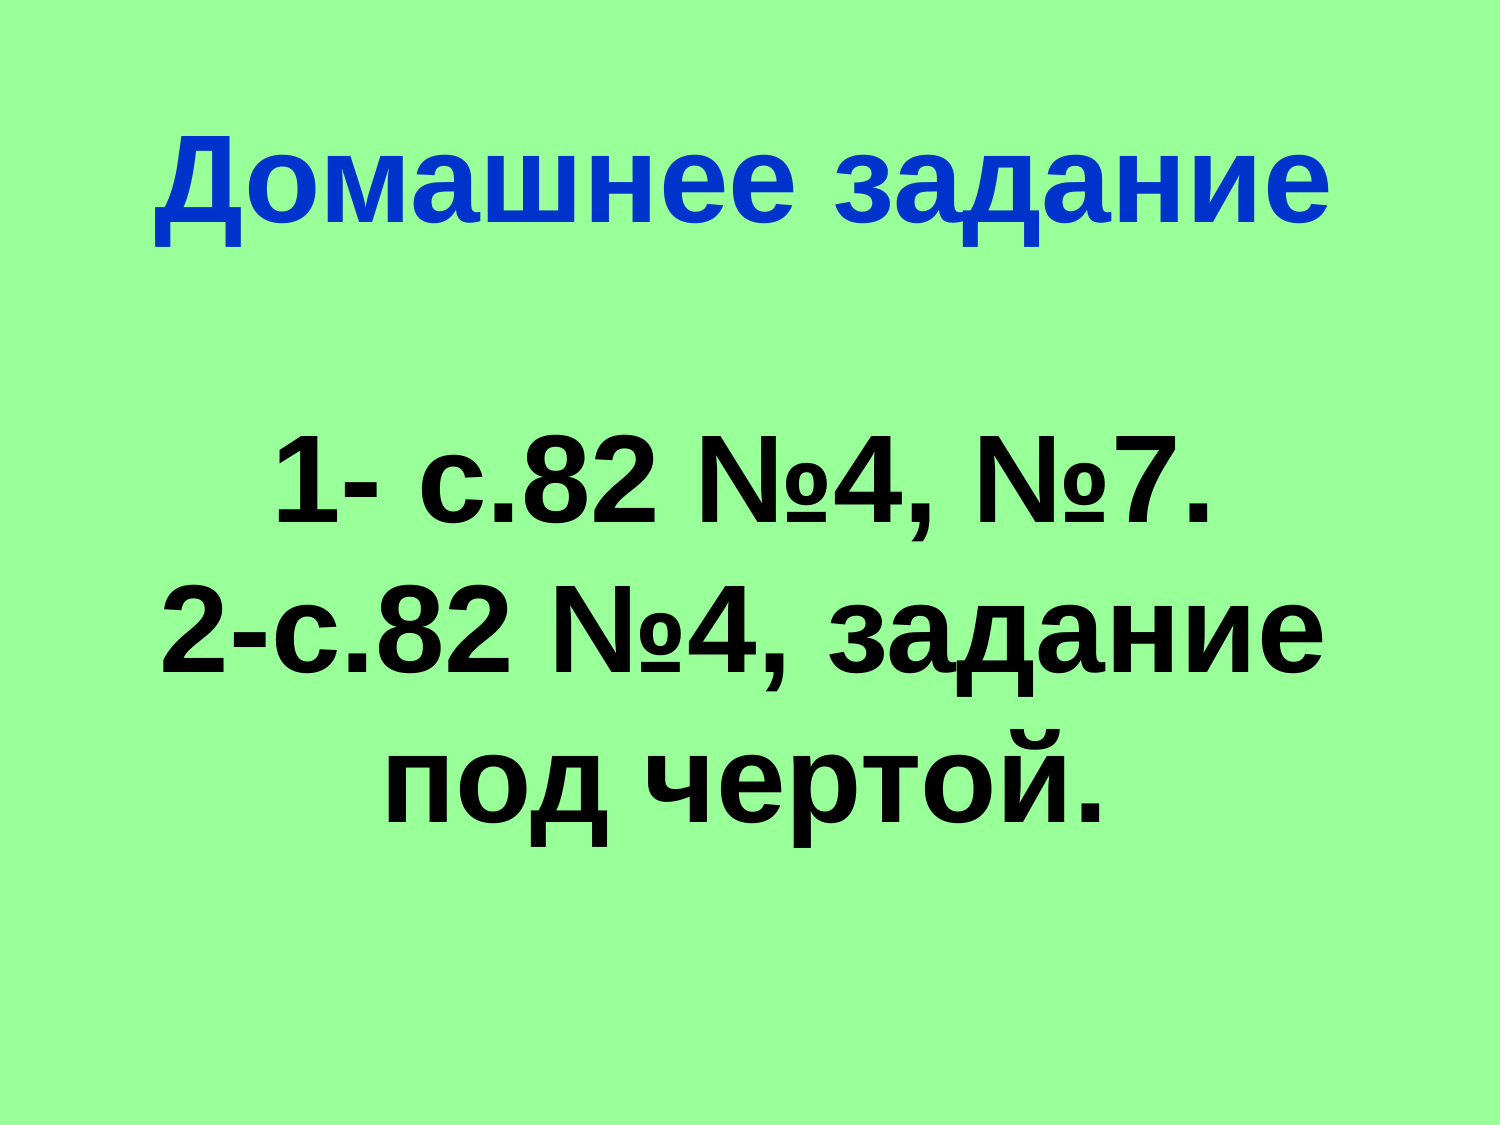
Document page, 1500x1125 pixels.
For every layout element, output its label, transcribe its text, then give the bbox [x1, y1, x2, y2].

text_box Домашнее задание 1- с.82 №4, №7. 2-с.82 №4, задание под чертой. [53, 89, 1436, 1115]
